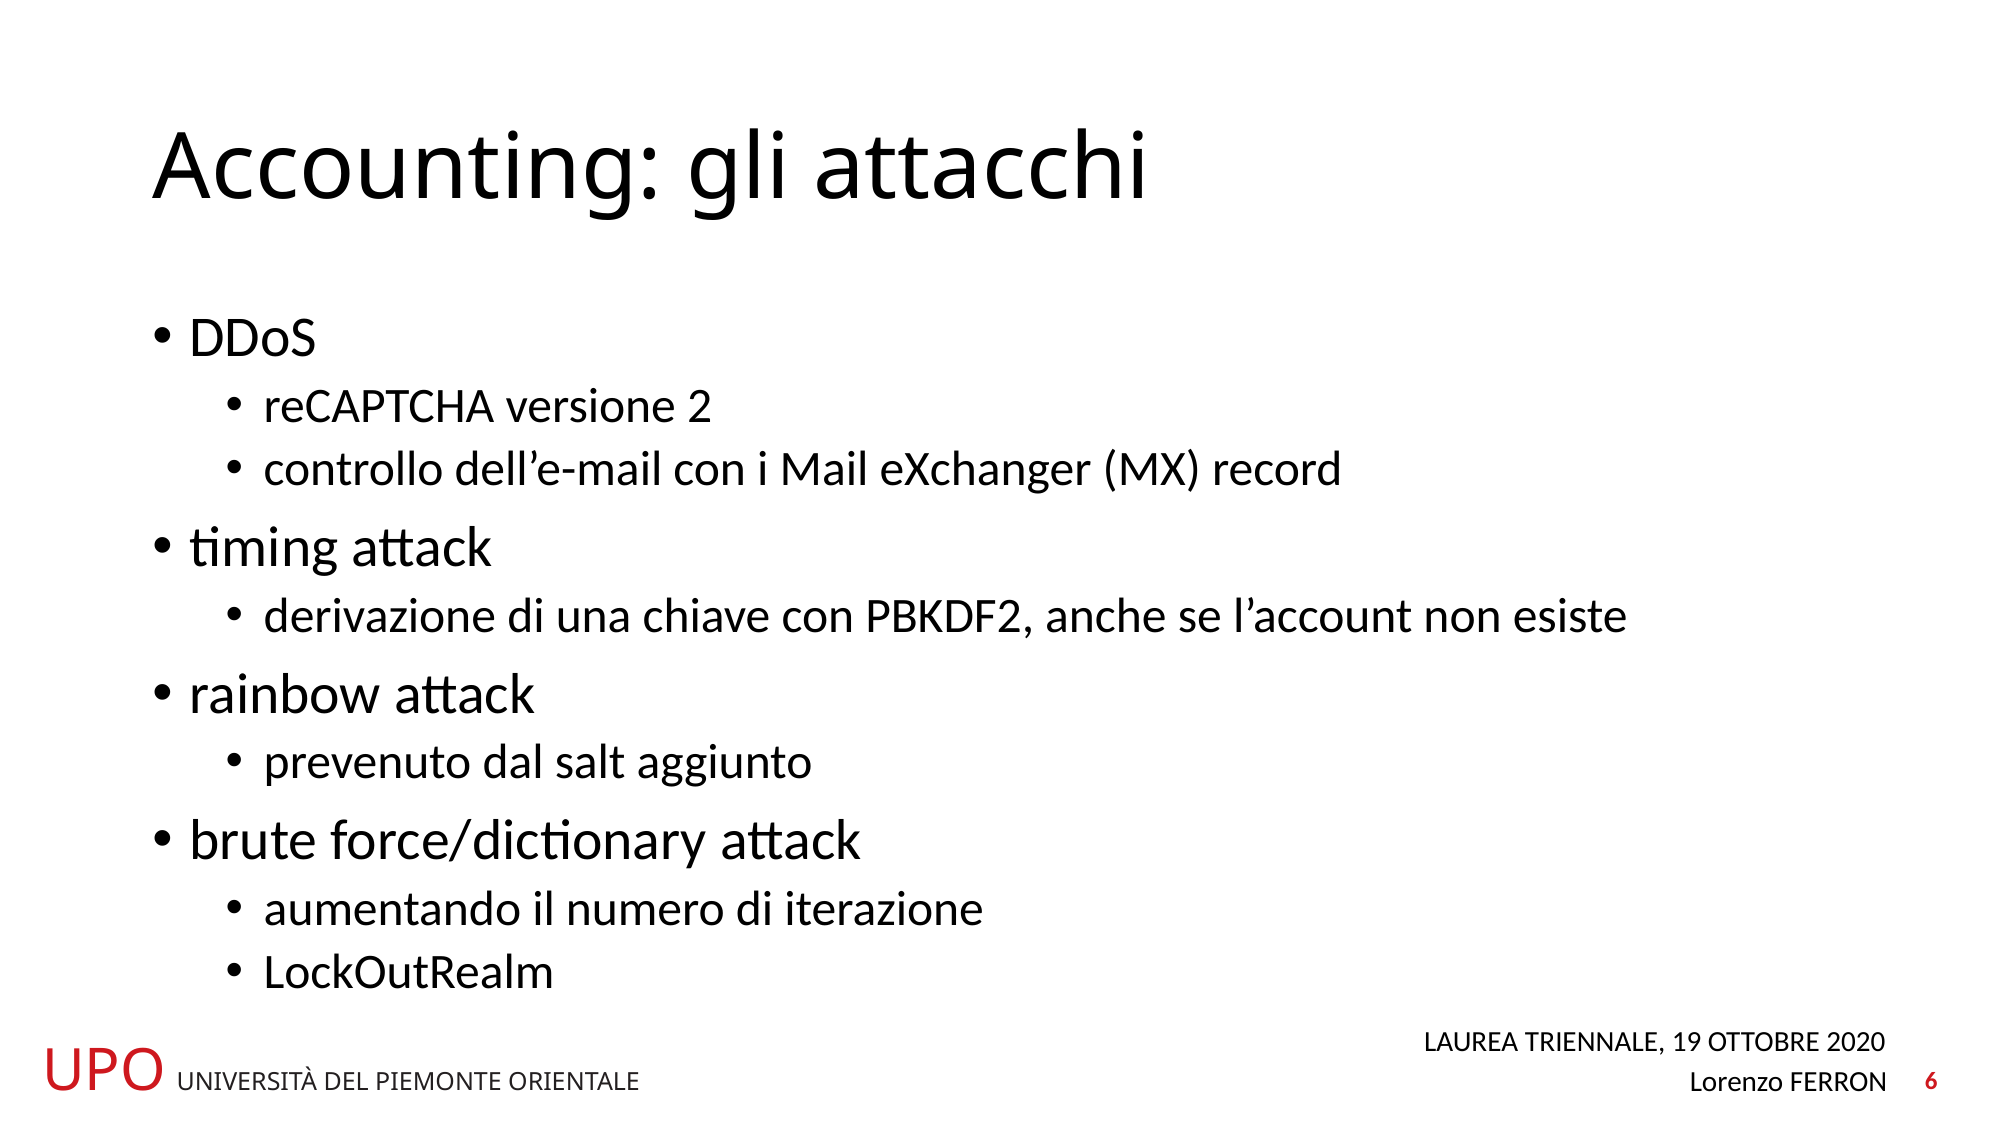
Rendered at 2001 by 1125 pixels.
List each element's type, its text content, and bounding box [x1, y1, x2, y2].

list DDoS reCAPTCHA versione 2 controllo dell’e-mail con i Mail eXchanger (MX) record timing attack derivazione di una chiave con PBKDF2, anche se l’account non esiste rainbow attack prevenuto dal salt aggiunto brute force/dictionary attack aumentando il numero di iterazione LockOutRealm [137, 299, 1863, 1014]
slide_number 6 [1909, 1057, 1953, 1103]
title Accounting: gli attacchi [137, 59, 1863, 278]
